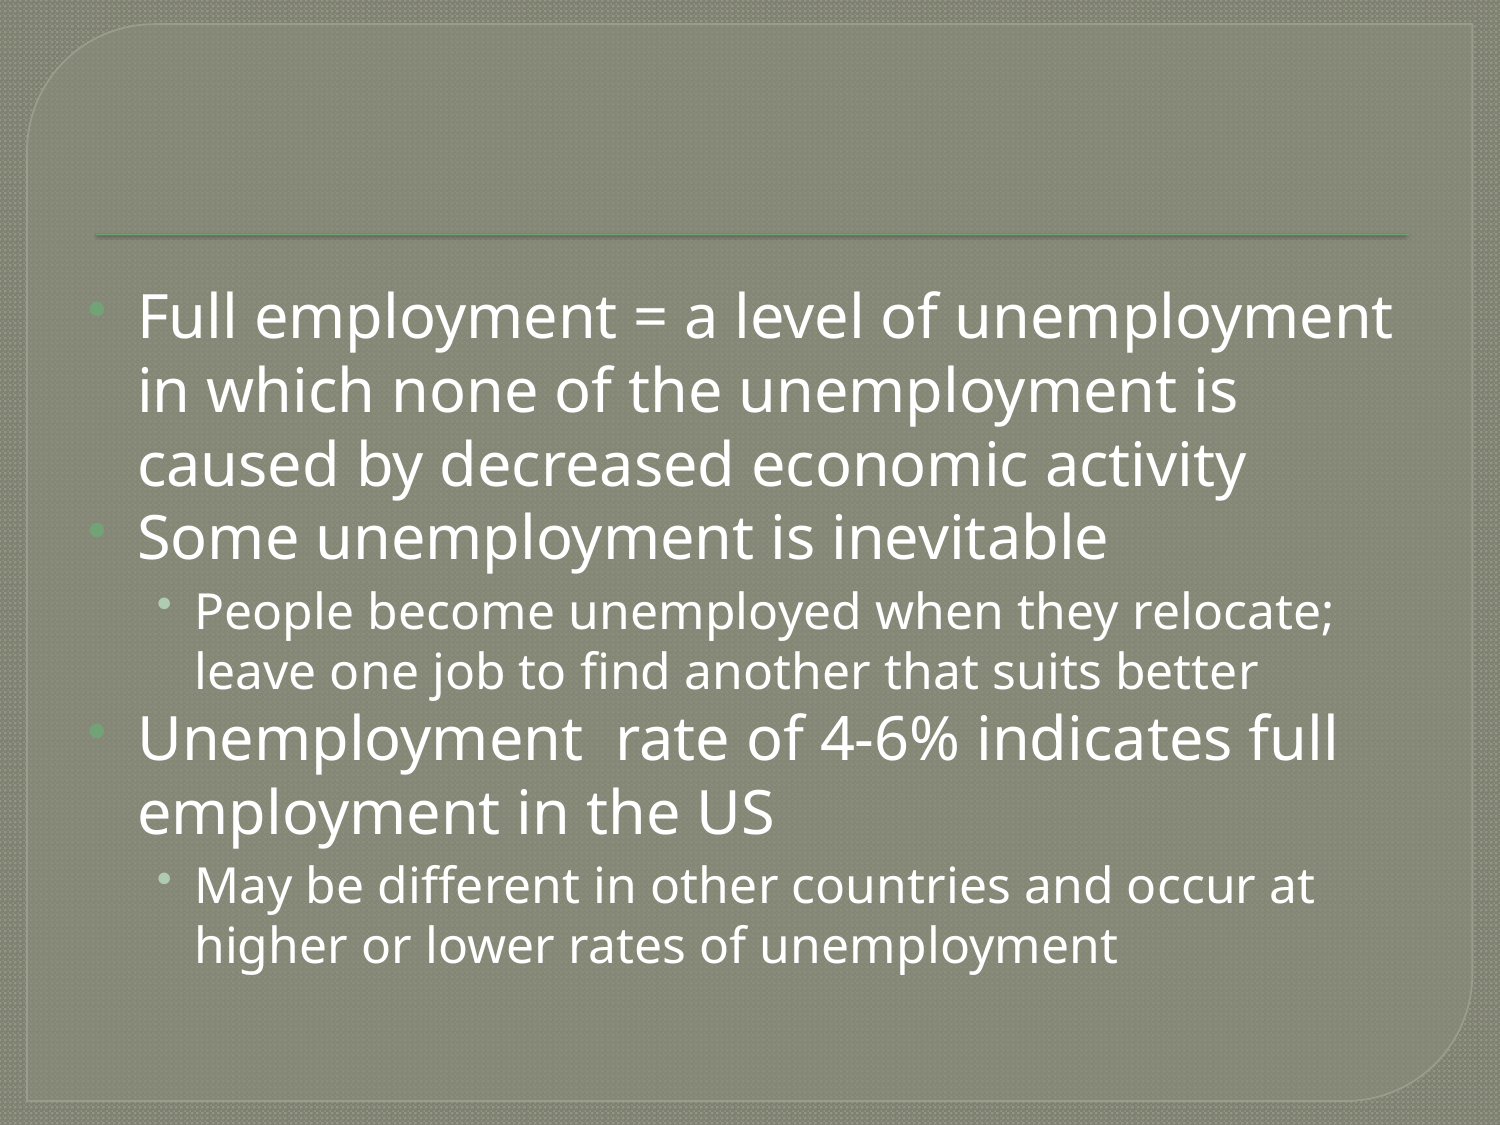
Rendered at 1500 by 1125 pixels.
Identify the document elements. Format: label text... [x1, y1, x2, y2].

list Full employment = a level of unemployment in which none of the unemployment is caused by decreased economic activity Some unemployment is inevitable People become unemployed when they relocate; leave one job to find another that suits better Unemployment rate of 4-6% indicates full employment in the US May be different in other countries and occur at higher or lower rates of unemployment [75, 270, 1425, 1013]
